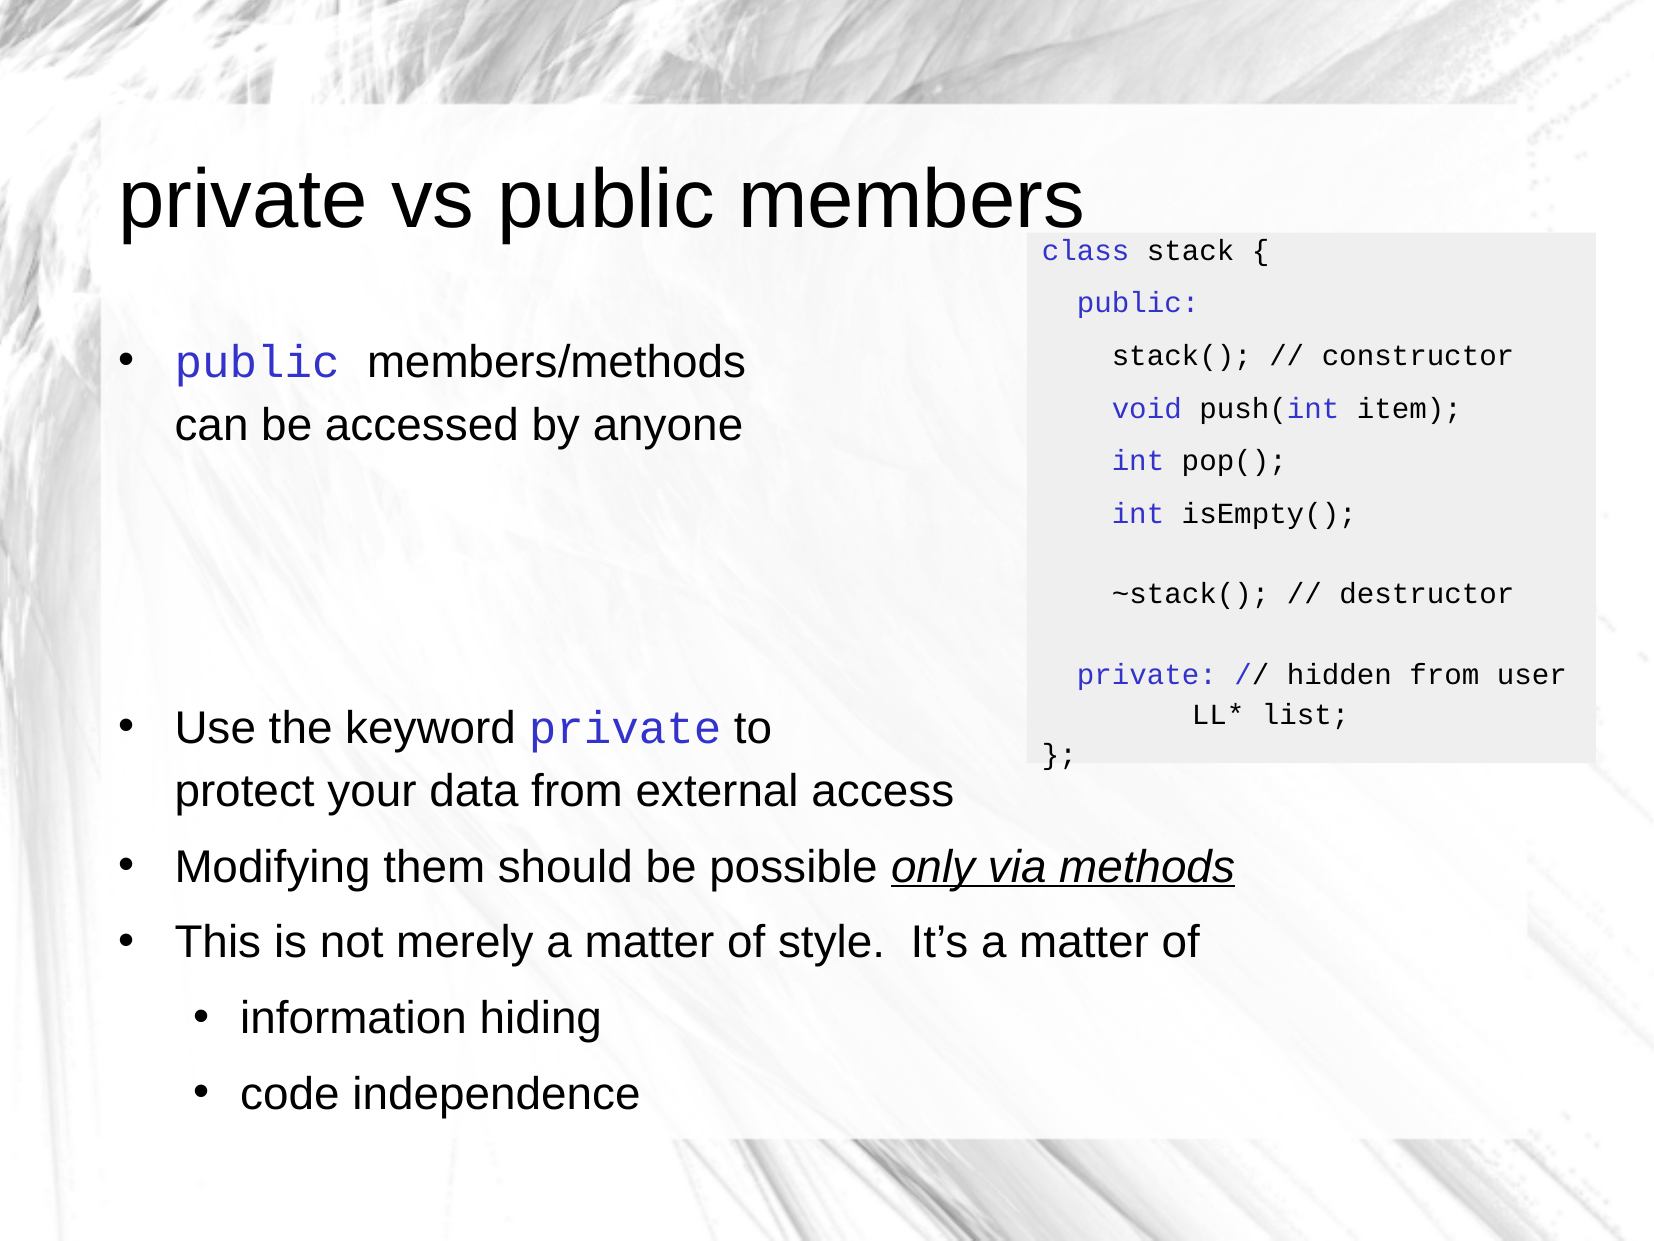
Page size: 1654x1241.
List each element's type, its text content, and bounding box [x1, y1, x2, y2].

list public members/methods can be accessed by anyone Use the keyword private to protect your data from external access Modifying them should be possible only via methods This is not merely a matter of style. It’s a matter of information hiding code independence [118, 319, 1571, 1109]
text_box class stack { public: stack(); // constructor void push(int item); int pop(); int isEmpty(); ~stack(); // destructor private: // hidden from user LL* list; }; [1026, 232, 1596, 764]
title private vs public members [118, 93, 1506, 299]
picture [0, 0, 1654, 1241]
